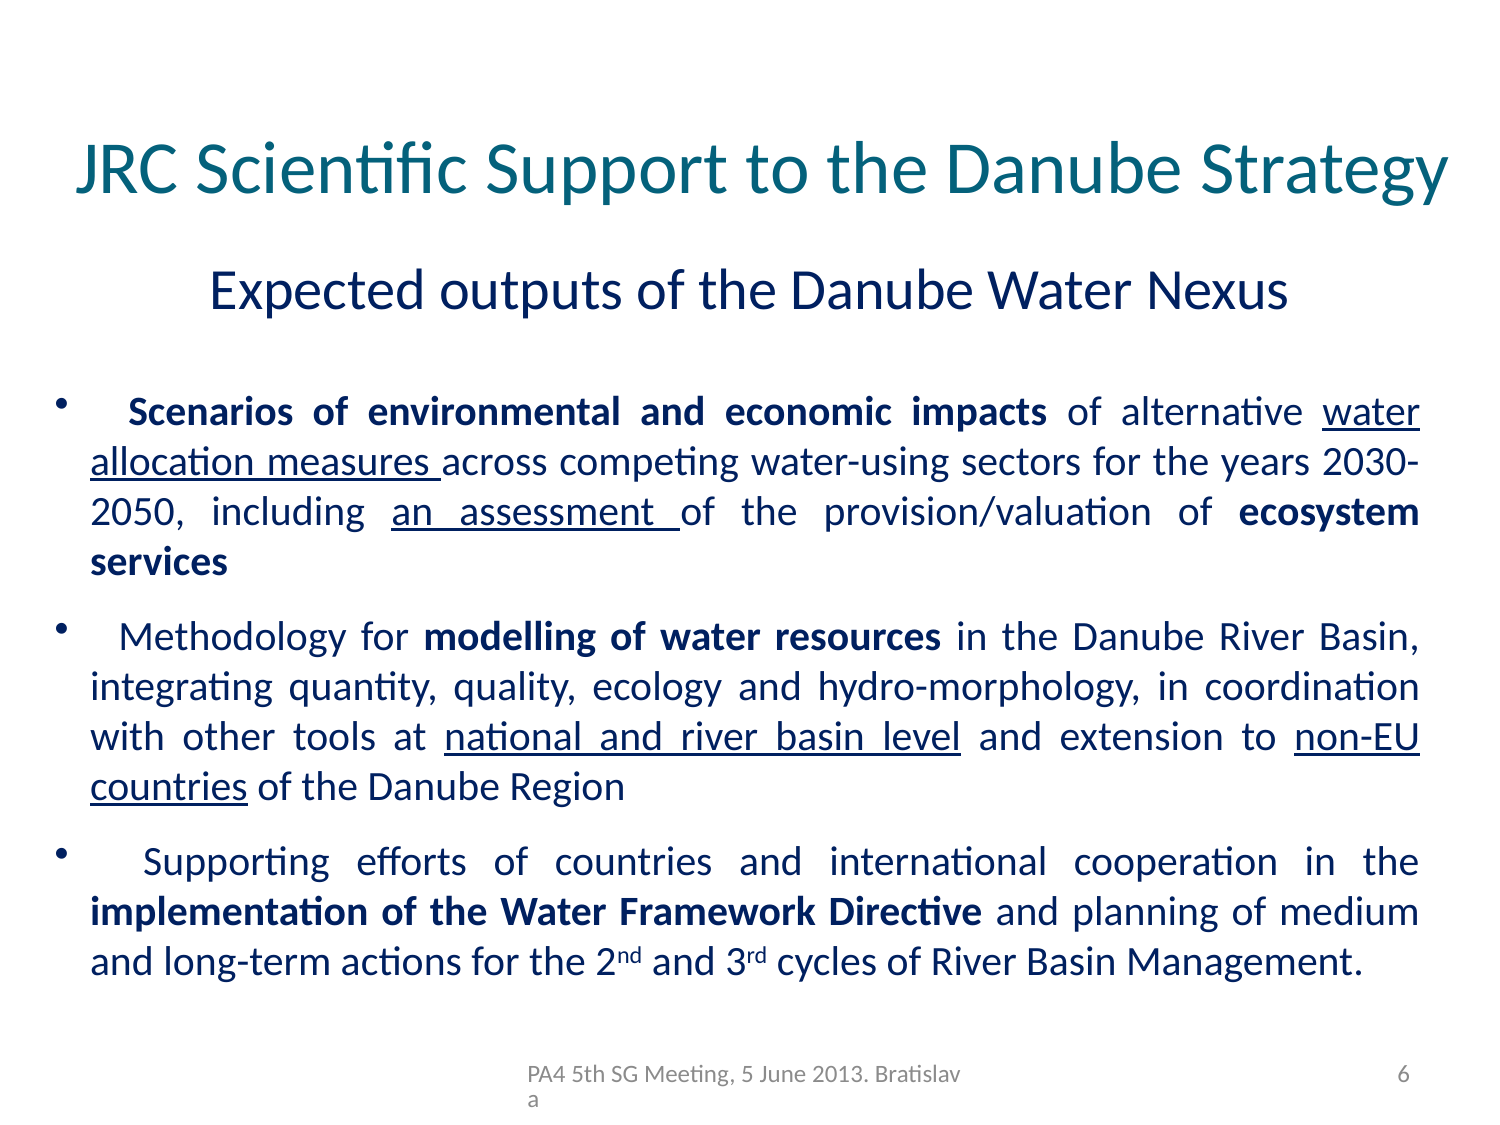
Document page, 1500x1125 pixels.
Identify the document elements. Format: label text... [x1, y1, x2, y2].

footer PA4 5th SG Meeting, 5 June 2013. Bratislava [512, 1042, 988, 1103]
text_box Expected outputs of the Danube Water Nexus [123, 243, 1376, 329]
slide_number 6 [1074, 1042, 1425, 1103]
text_box Scenarios of environmental and economic impacts of alternative water allocation measures across competing water-using sectors for the years 2030-2050, including an assessment of the provision/valuation of ecosystem services Methodology for modelling of water resources in the Danube River Basin, integrating quantity, quality, ecology and hydro-morphology, in coordination with other tools at national and river basin level and extension to non-EU countries of the Danube Region Supporting efforts of countries and international cooperation in the implementation of the Water Framework Directive and planning of medium and long-term actions for the 2nd and 3rd cycles of River Basin Management. [0, 376, 1436, 992]
text_box JRC Scientific Support to the Danube Strategy [75, 101, 1459, 208]
